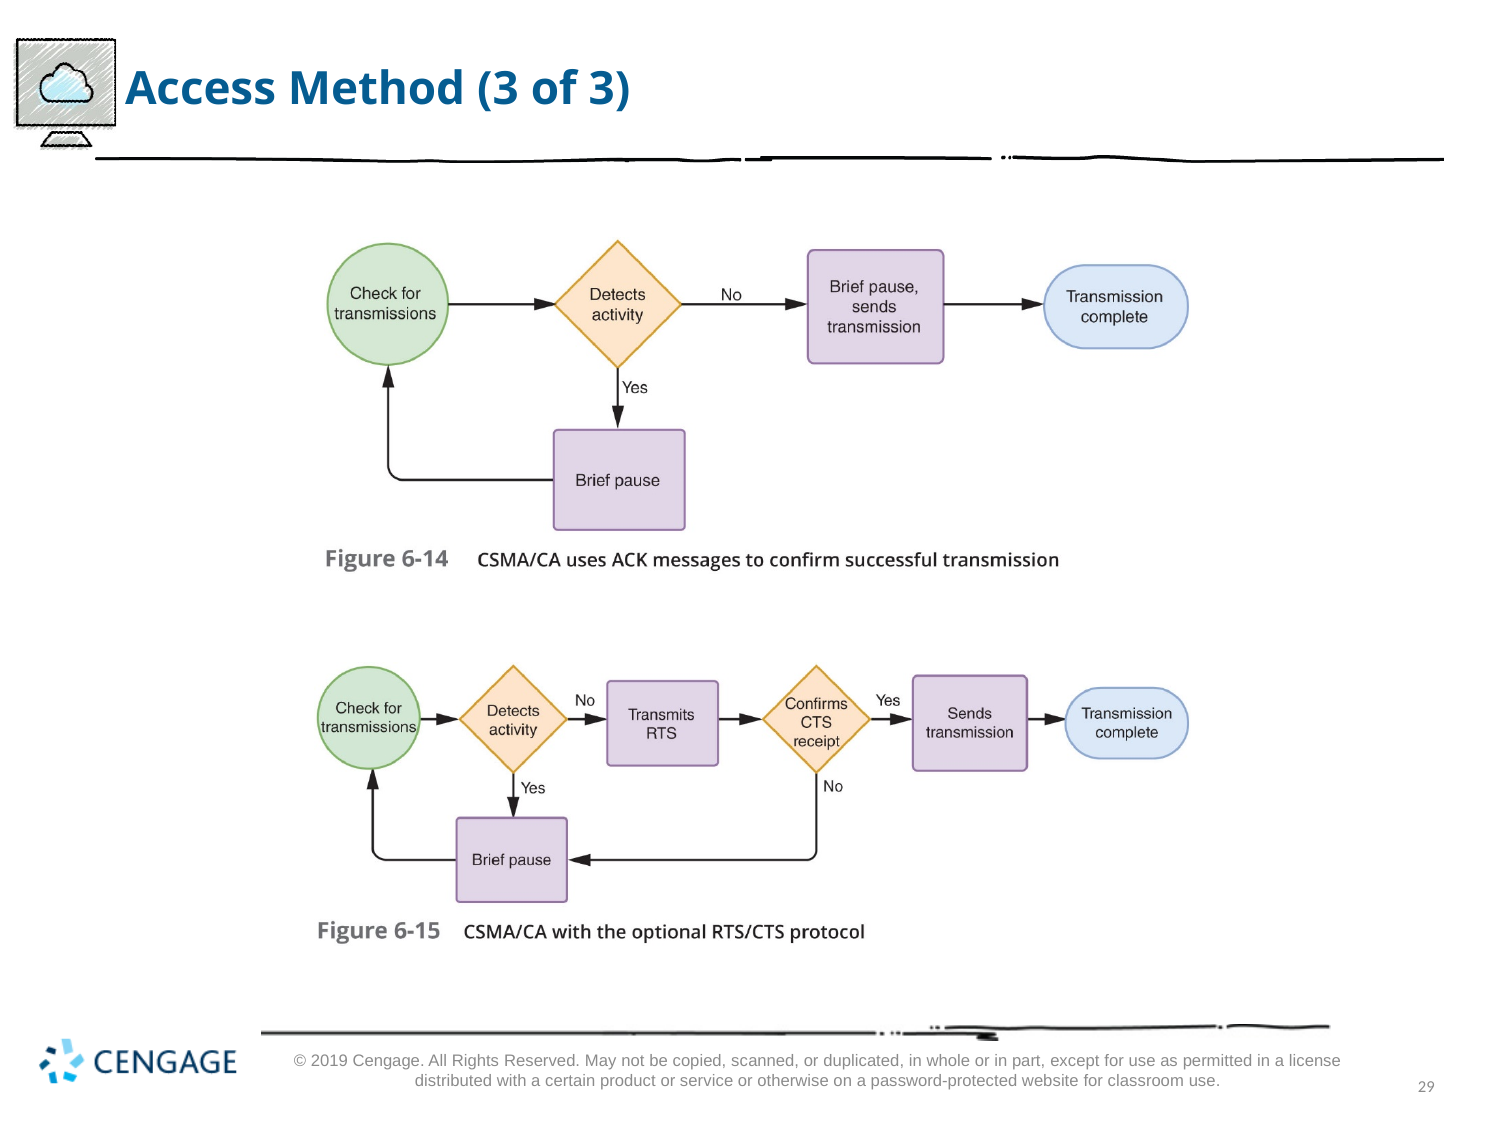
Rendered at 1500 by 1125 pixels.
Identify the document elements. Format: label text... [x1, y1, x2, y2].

title Access Method (3 of 3) [125, 66, 1442, 116]
footer © 2019 Cengage. All Rights Reserved. May not be copied, scanned, or duplicated, in whole or in part, except for use as permitted in a license distributed with a certain product or service or otherwise on a password-protected website for classroom use. [262, 1050, 1375, 1091]
picture [314, 662, 1192, 947]
picture [13, 36, 117, 151]
picture [95, 155, 1444, 163]
picture [324, 237, 1192, 574]
picture [19, 1025, 249, 1096]
picture [261, 1024, 1331, 1041]
